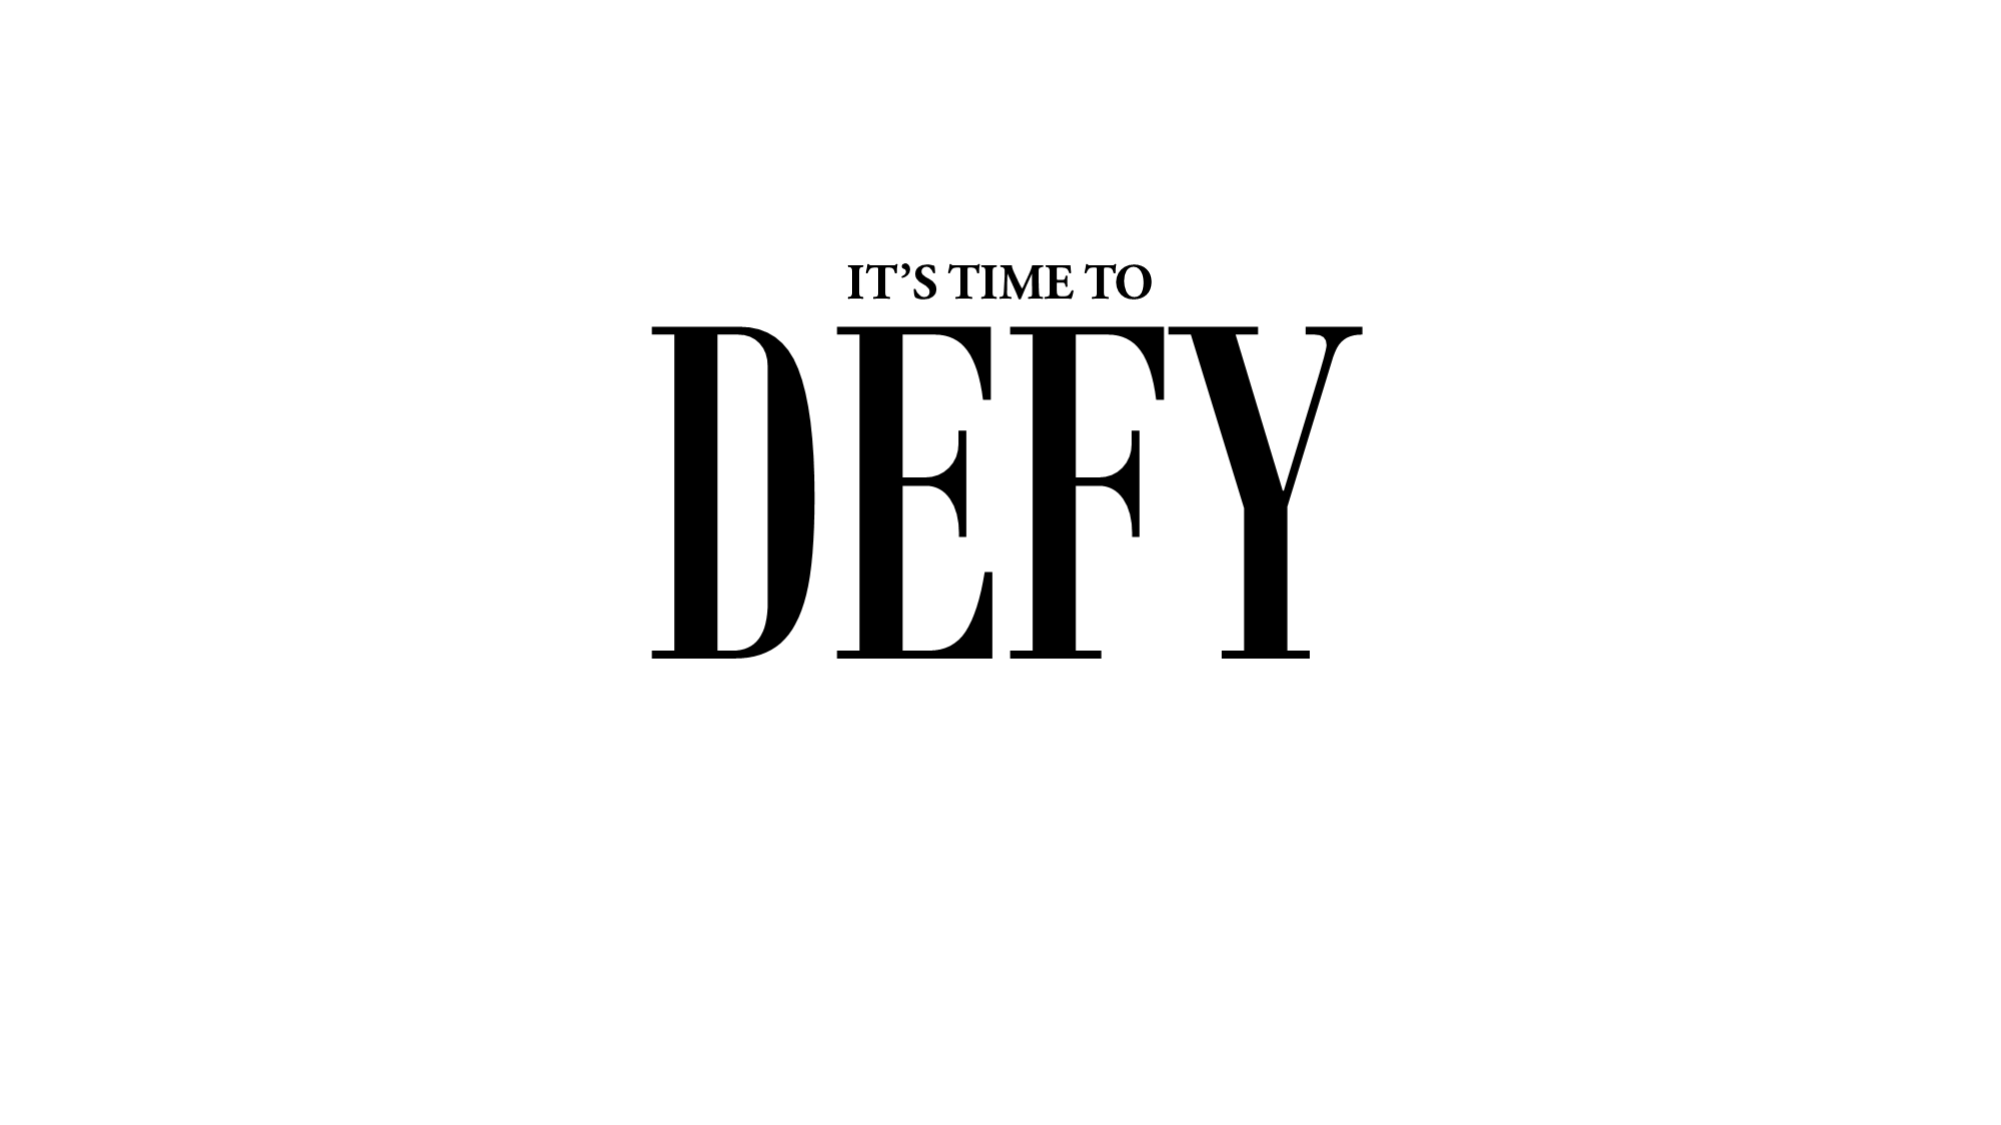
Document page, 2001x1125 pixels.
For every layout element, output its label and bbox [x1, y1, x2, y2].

picture [328, 14, 1672, 1110]
